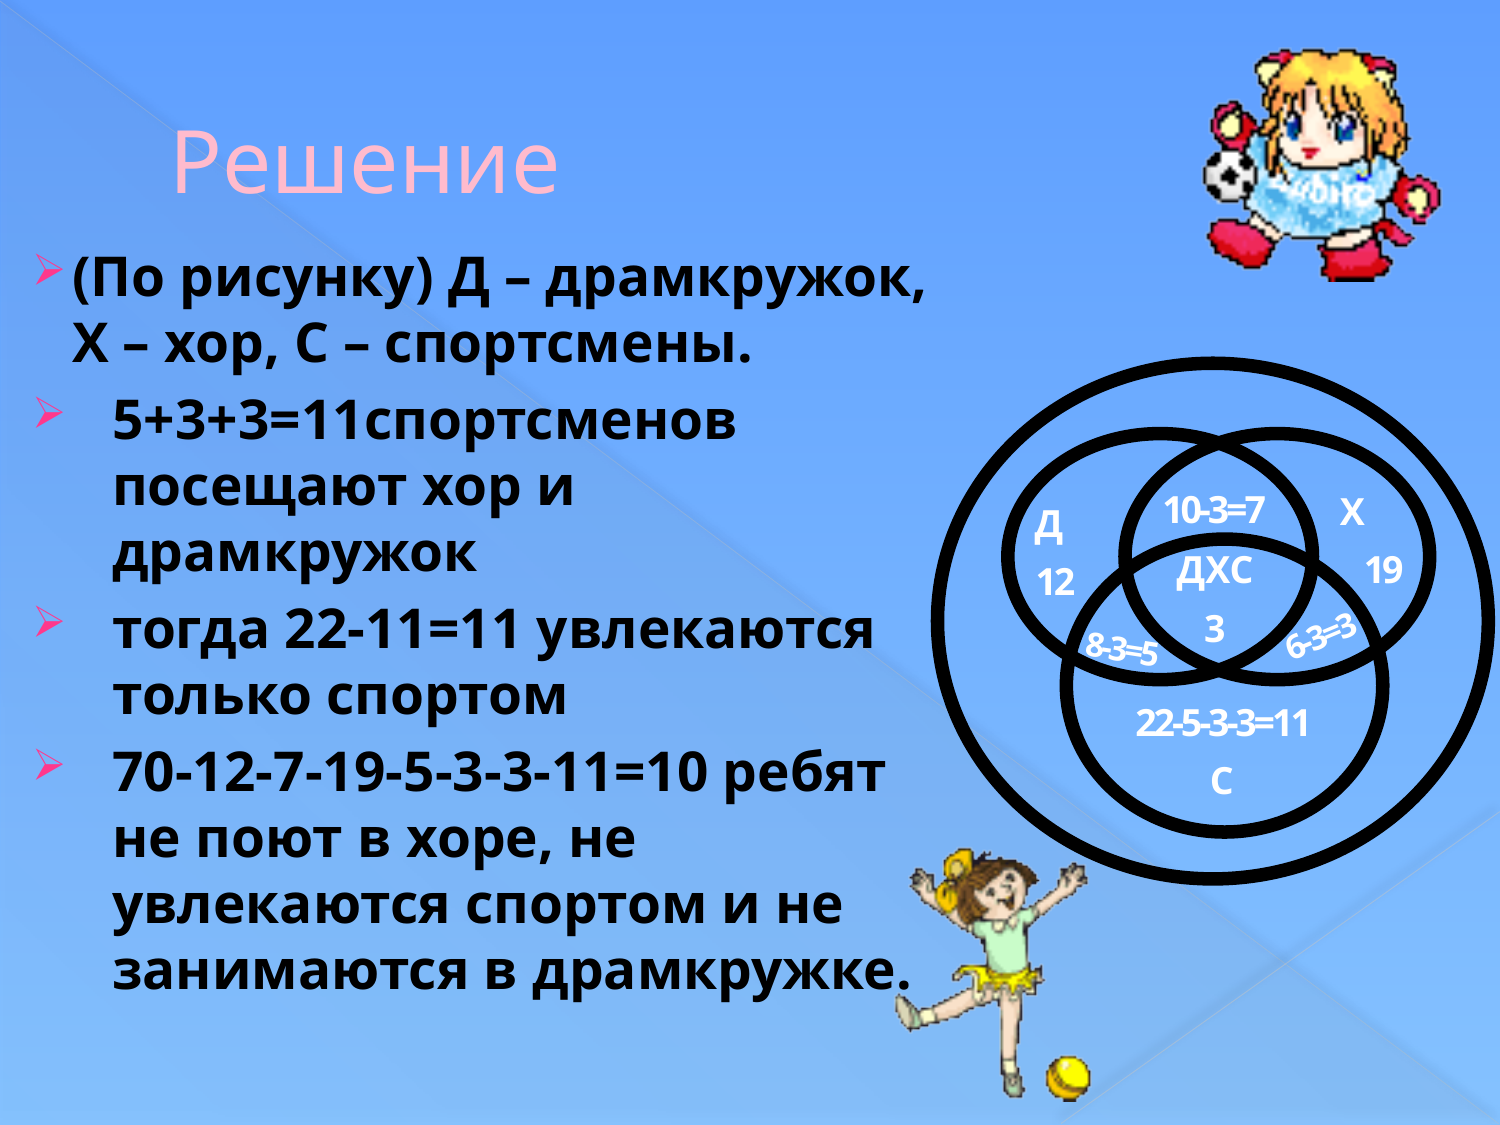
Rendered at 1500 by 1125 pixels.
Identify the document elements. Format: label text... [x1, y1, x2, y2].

list (По рисунку) Д – драмкружок, Х – хор, С – спортсмены. 5+3+3=11спортсменов посещают хор и драмкружок тогда 22-11=11 увлекаются только спортом 70-12-7-19-5-3-3-11=10 ребят не поют в хоре, не увлекаются спортом и не занимаются в драмкружке. [0, 234, 969, 1091]
text_box 19 [1348, 538, 1419, 599]
text_box С [1195, 752, 1251, 810]
picture [1155, 46, 1450, 282]
text_box 12 [1020, 550, 1091, 611]
text_box 10-3=7 [1147, 478, 1282, 539]
title Решение [75, 43, 1146, 274]
text_box 3 [1189, 597, 1241, 658]
text_box Д [1019, 492, 1079, 552]
text_box 22-5-3-3=11 [1120, 691, 1328, 752]
text_box 6-3=3 [1261, 589, 1379, 680]
text_box 8-3=5 [1067, 613, 1179, 684]
text_box Х [1324, 480, 1380, 541]
text_box ДХС [1161, 539, 1269, 599]
picture [890, 843, 1110, 1102]
text_box [935, 361, 1491, 882]
